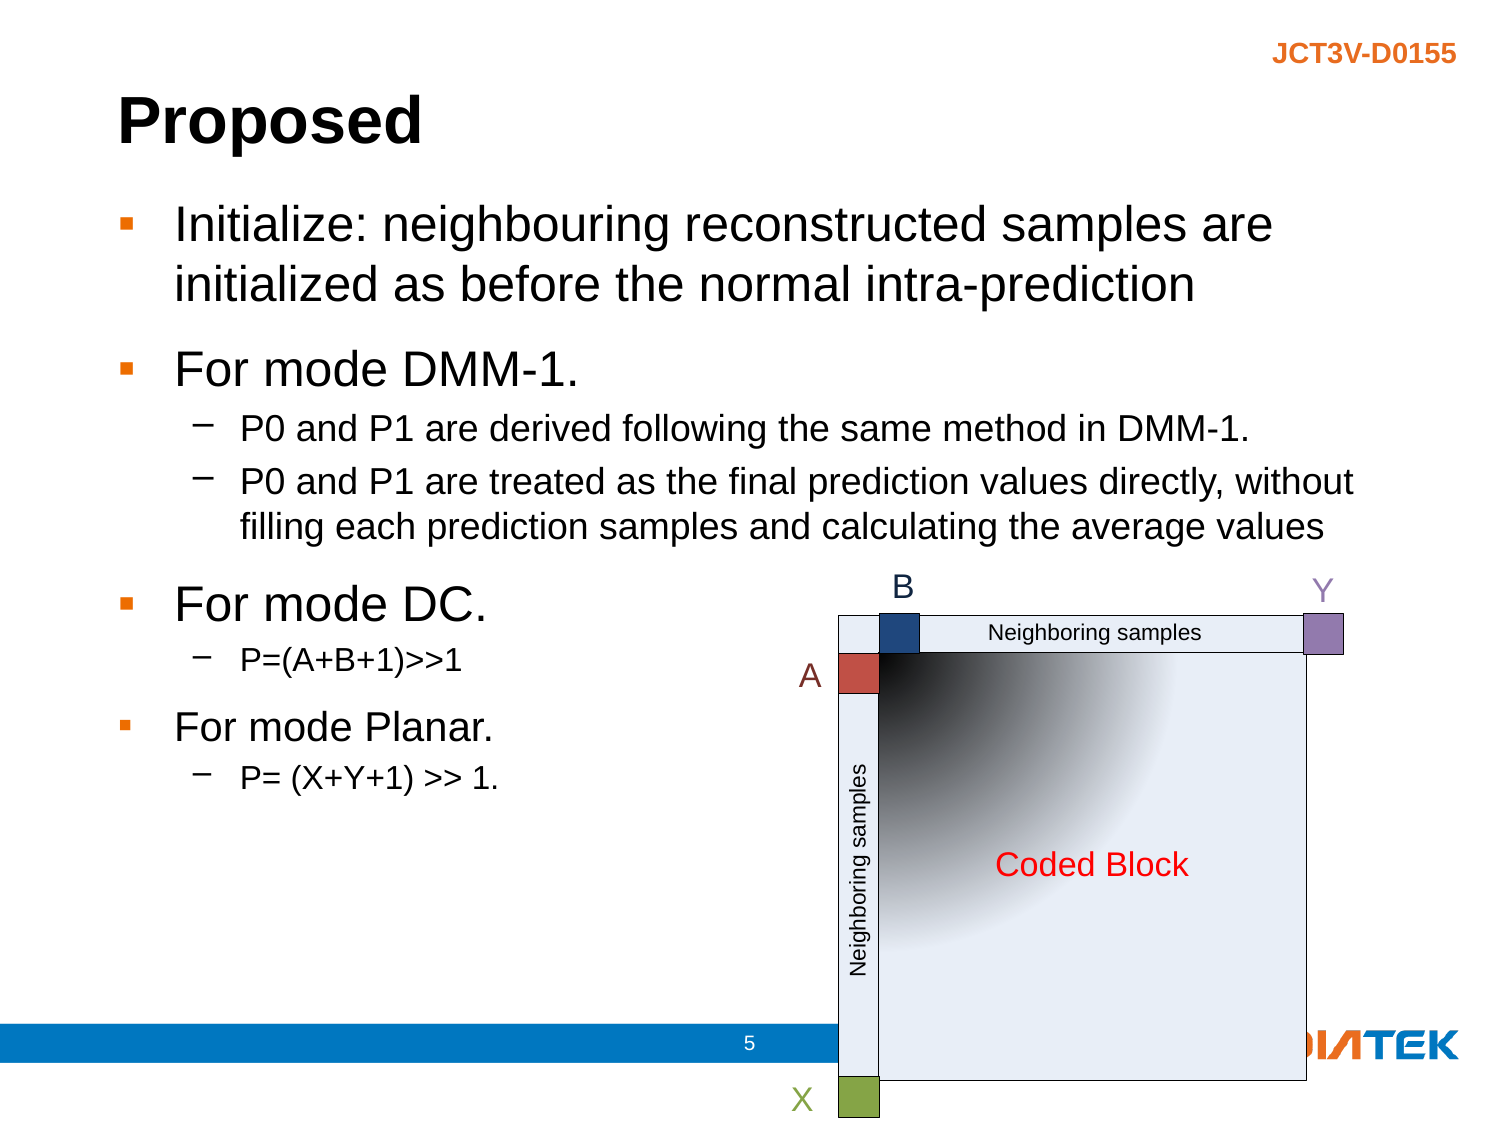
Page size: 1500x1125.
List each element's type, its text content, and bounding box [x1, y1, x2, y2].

picture [0, 1023, 711, 1063]
list Initialize: neighbouring reconstructed samples are initialized as before the normal intra-prediction For mode DMM-1. P0 and P1 are derived following the same method in DMM-1. P0 and P1 are treated as the final prediction values directly, without filling each prediction samples and calculating the average values For mode DC. P=(A+B+1)>>1 For mode Planar. P= (X+Y+1) >> 1. [102, 184, 1425, 998]
title Proposed [101, 62, 1425, 172]
picture [787, 559, 1459, 1125]
slide_number 4 [711, 1022, 782, 1090]
